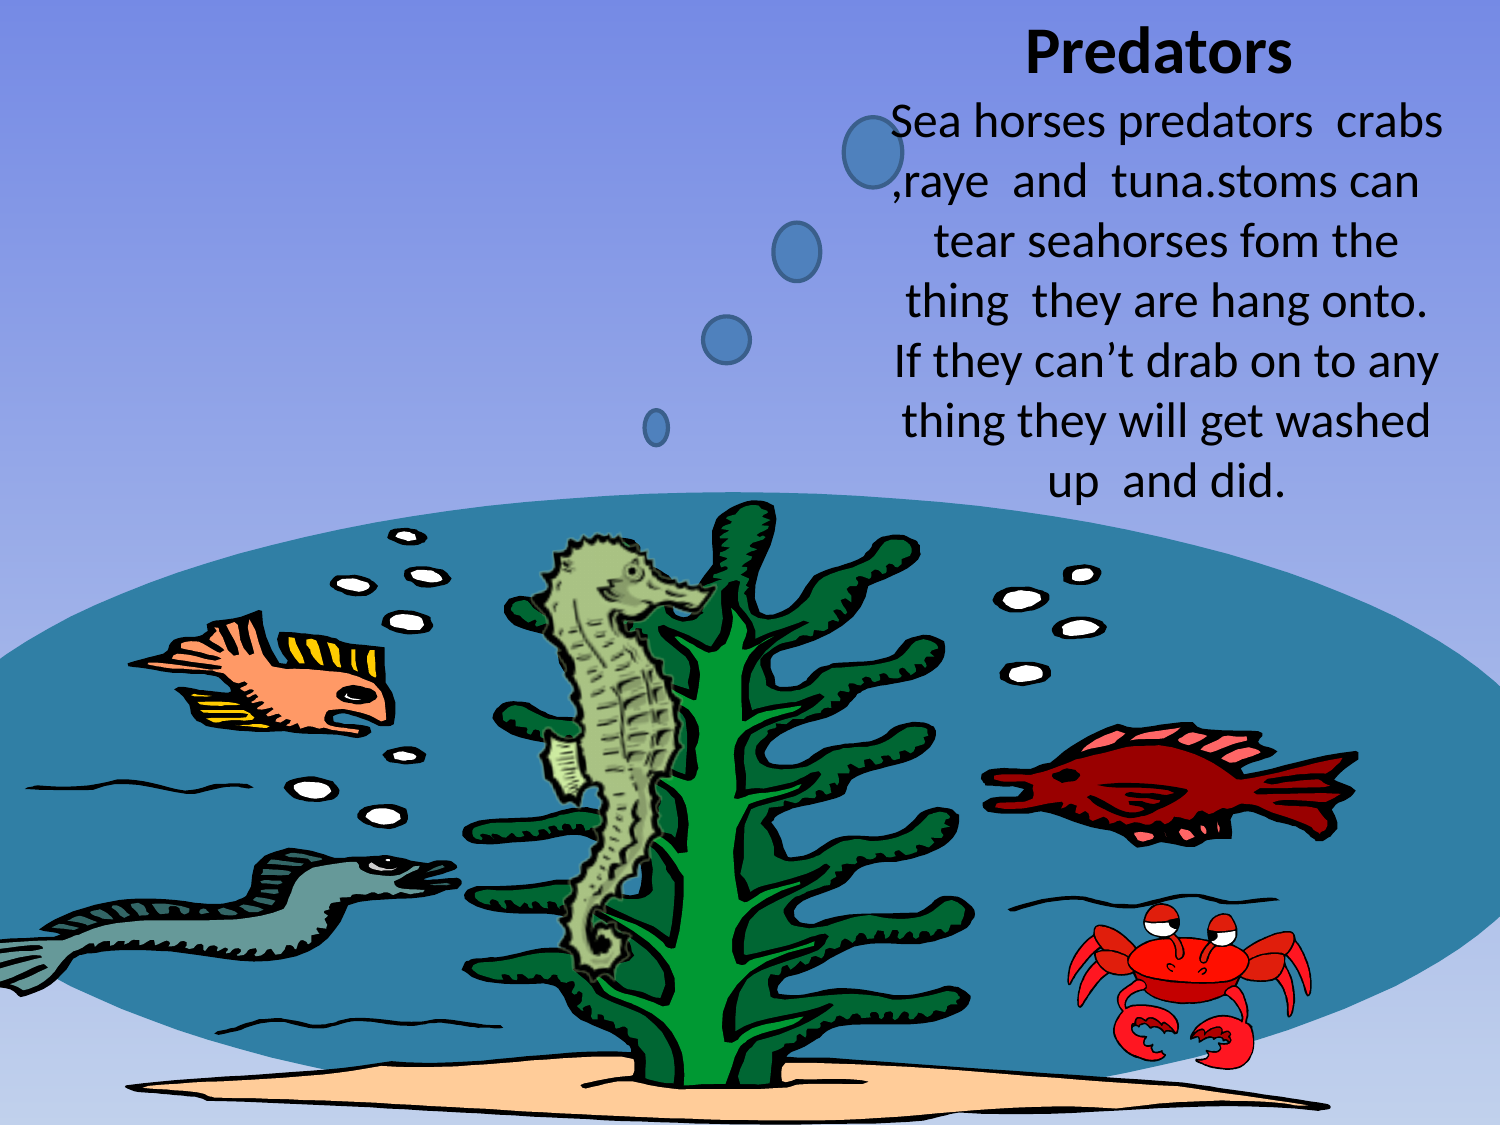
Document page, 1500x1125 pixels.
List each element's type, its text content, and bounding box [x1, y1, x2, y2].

text_box [841, 115, 873, 190]
text_box [642, 408, 671, 448]
picture [0, 491, 1500, 1125]
text_box [700, 314, 753, 366]
text_box [771, 220, 823, 284]
text_box Predators Sea horses predators crabs ,raye and tuna.stoms can tear seahorses fom the thing they are hang onto. If they can’t drab on to any thing they will get washed up and did. [873, 0, 1460, 489]
